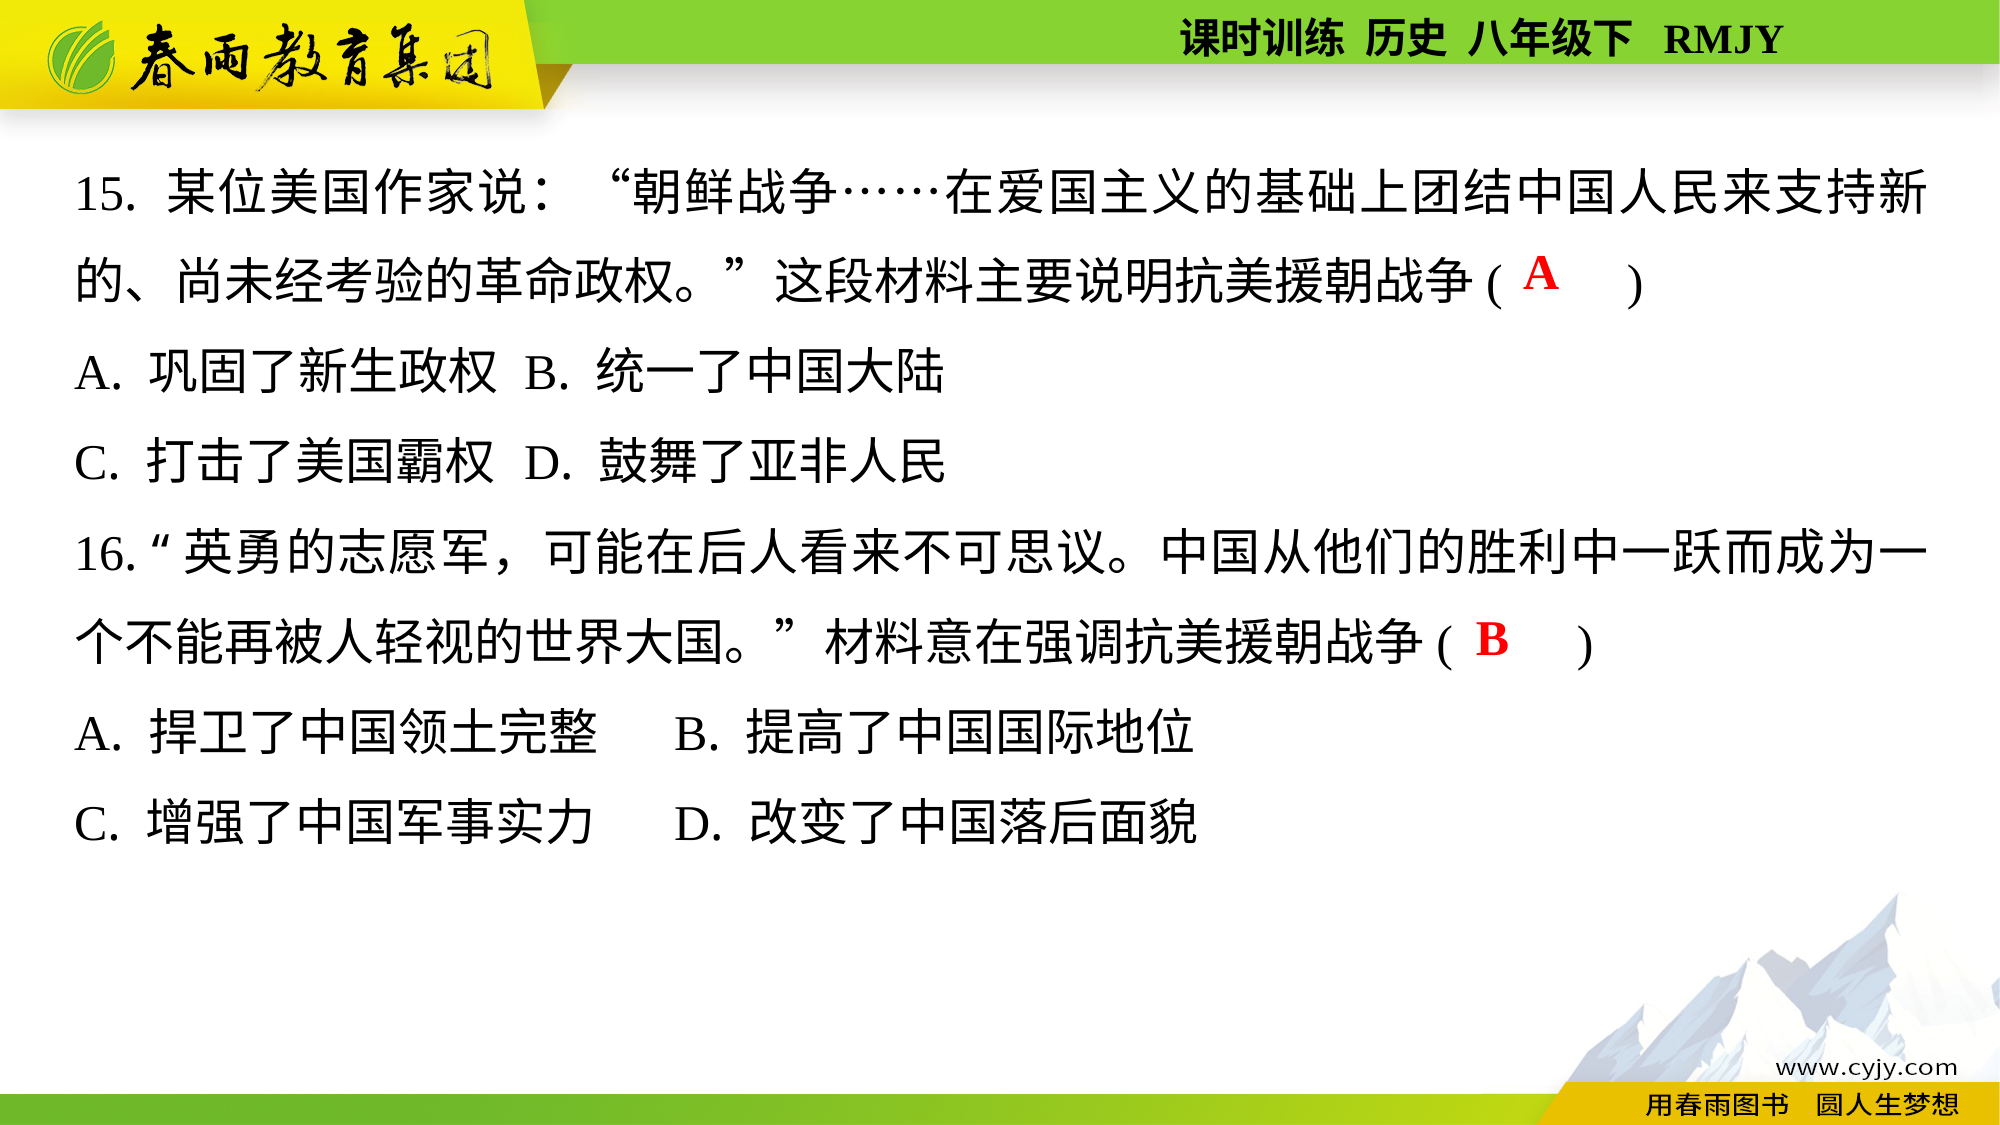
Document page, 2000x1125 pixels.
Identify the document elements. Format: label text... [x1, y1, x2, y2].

text_box A [1508, 231, 1574, 307]
list 15. 某位美国作家说：“朝鲜战争……在爱国主义的基础上团结中国人民来支持新的、尚未经考验的革命政权。”这段材料主要说明抗美援朝战争( ) A. 巩固了新生政权 B. 统一了中国大陆 C. 打击了美国霸权 D. 鼓舞了亚非人民 16. “英勇的志愿军，可能在后人看来不可思议。中国从他们的胜利中一跃而成为一个不能再被人轻视的世界大国。”材料意在强调抗美援朝战争( ) A. 捍卫了中国领土完整 B. 提高了中国国际地位 C. 增强了中国军事实力 D. 改变了中国落后面貌 [59, 122, 1944, 865]
picture [0, 0, 2000, 1125]
text_box B [1461, 597, 1524, 673]
